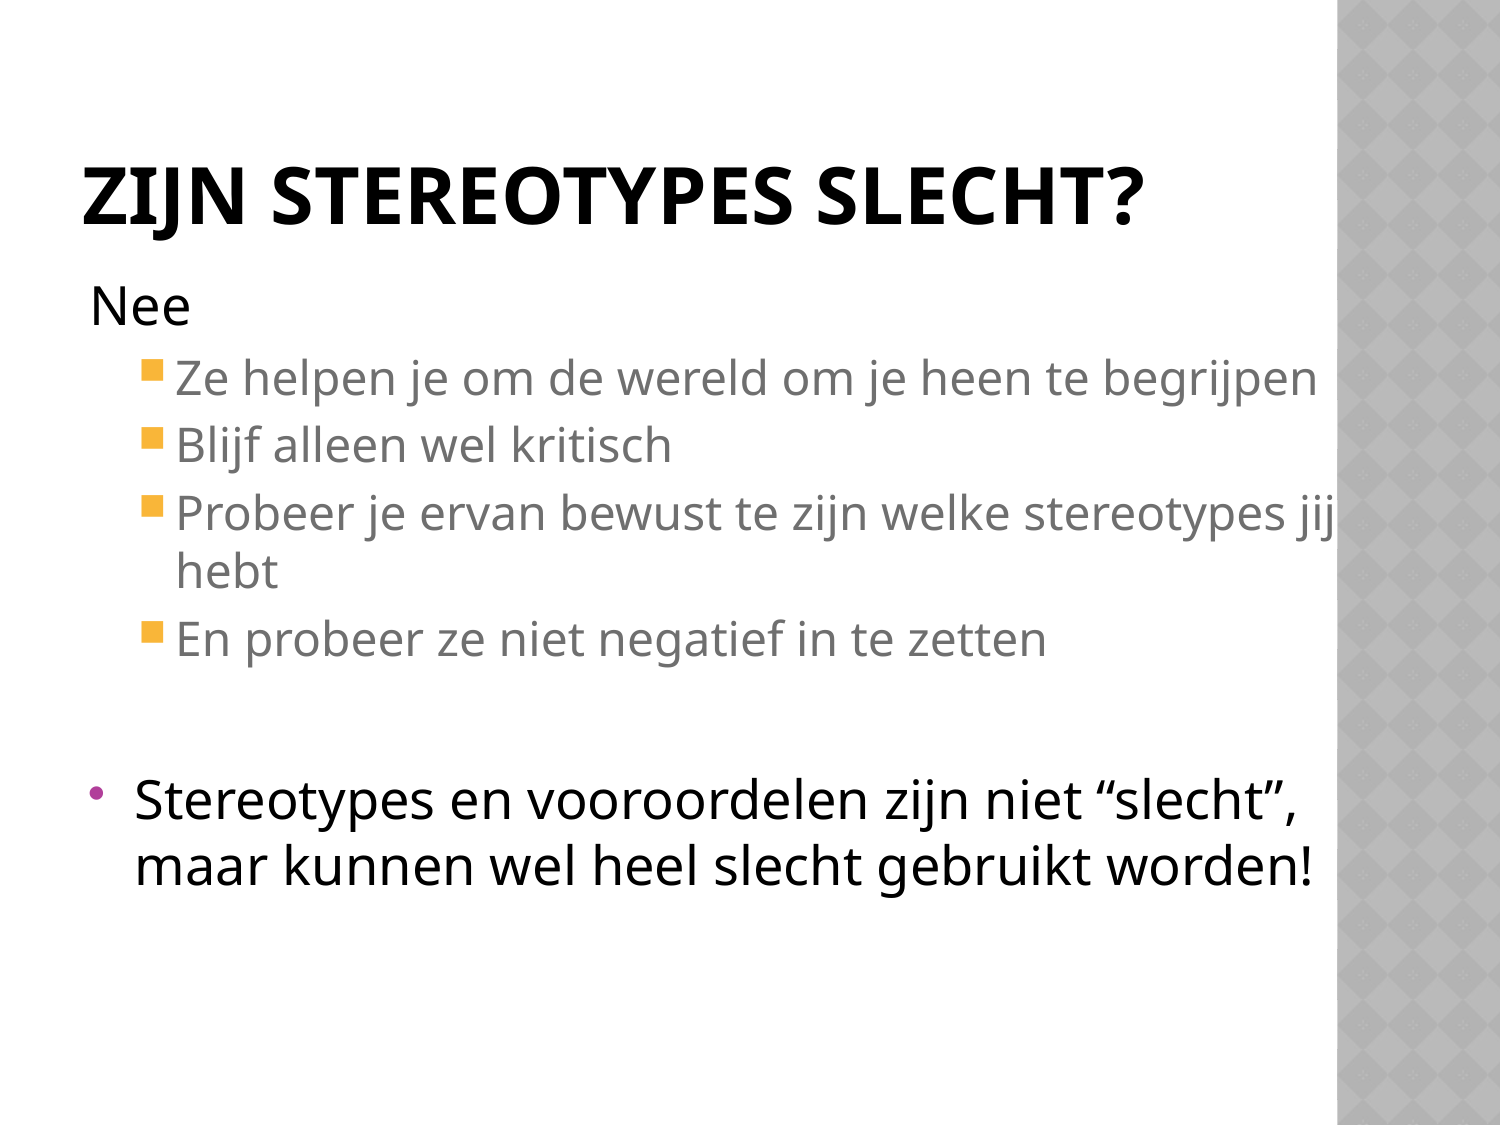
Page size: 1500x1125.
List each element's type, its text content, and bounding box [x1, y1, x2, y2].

list Nee Ze helpen je om de wereld om je heen te begrijpen Blijf alleen wel kritisch Probeer je ervan bewust te zijn welke stereotypes jij hebt En probeer ze niet negatief in te zetten Stereotypes en vooroordelen zijn niet “slecht”, maar kunnen wel heel slecht gebruikt worden! [75, 264, 1376, 1059]
title Zijn stereotypes slecht? [75, 52, 1263, 240]
